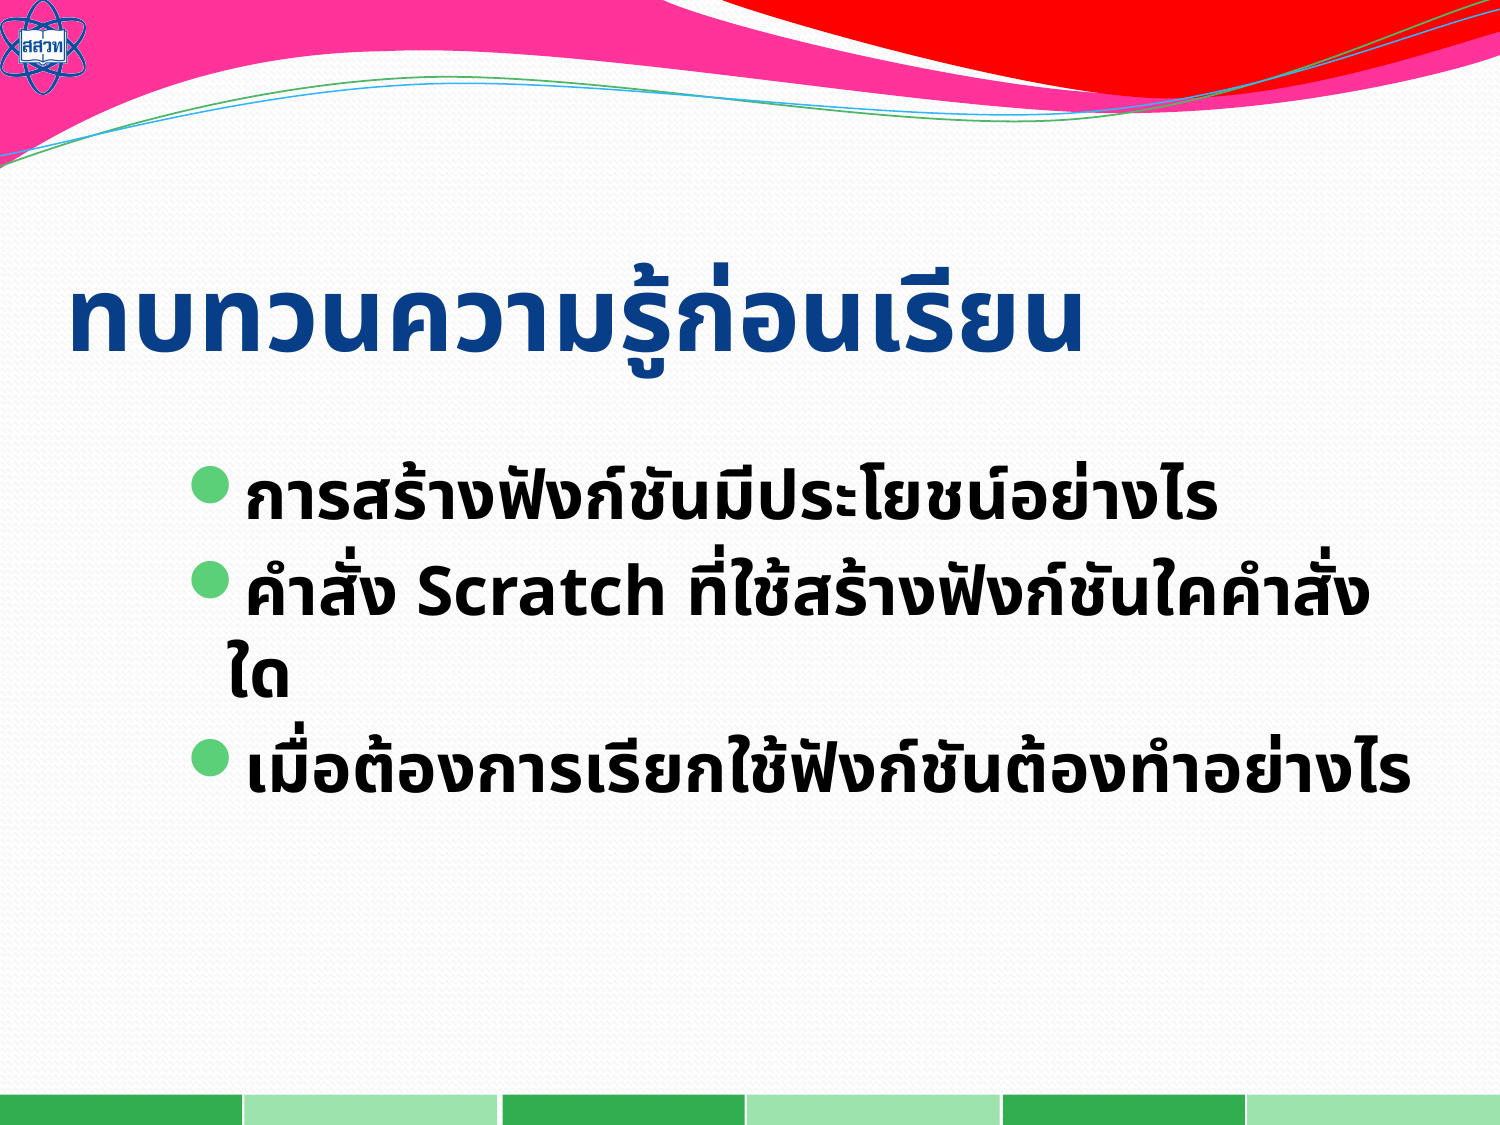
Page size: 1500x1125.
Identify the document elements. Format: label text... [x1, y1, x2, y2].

list การสร้างฟังก์ชันมีประโยชน์อย่างไร คำสั่ง Scratch ที่ใช้สร้างฟังก์ชันใคคำสั่งใด เมื่อต้องการเรียกใช้ฟังก์ชันต้องทำอย่างไร [171, 444, 1439, 896]
picture [0, 0, 86, 95]
title ทบทวนความรู้ก่อนเรียน [64, 184, 1415, 372]
